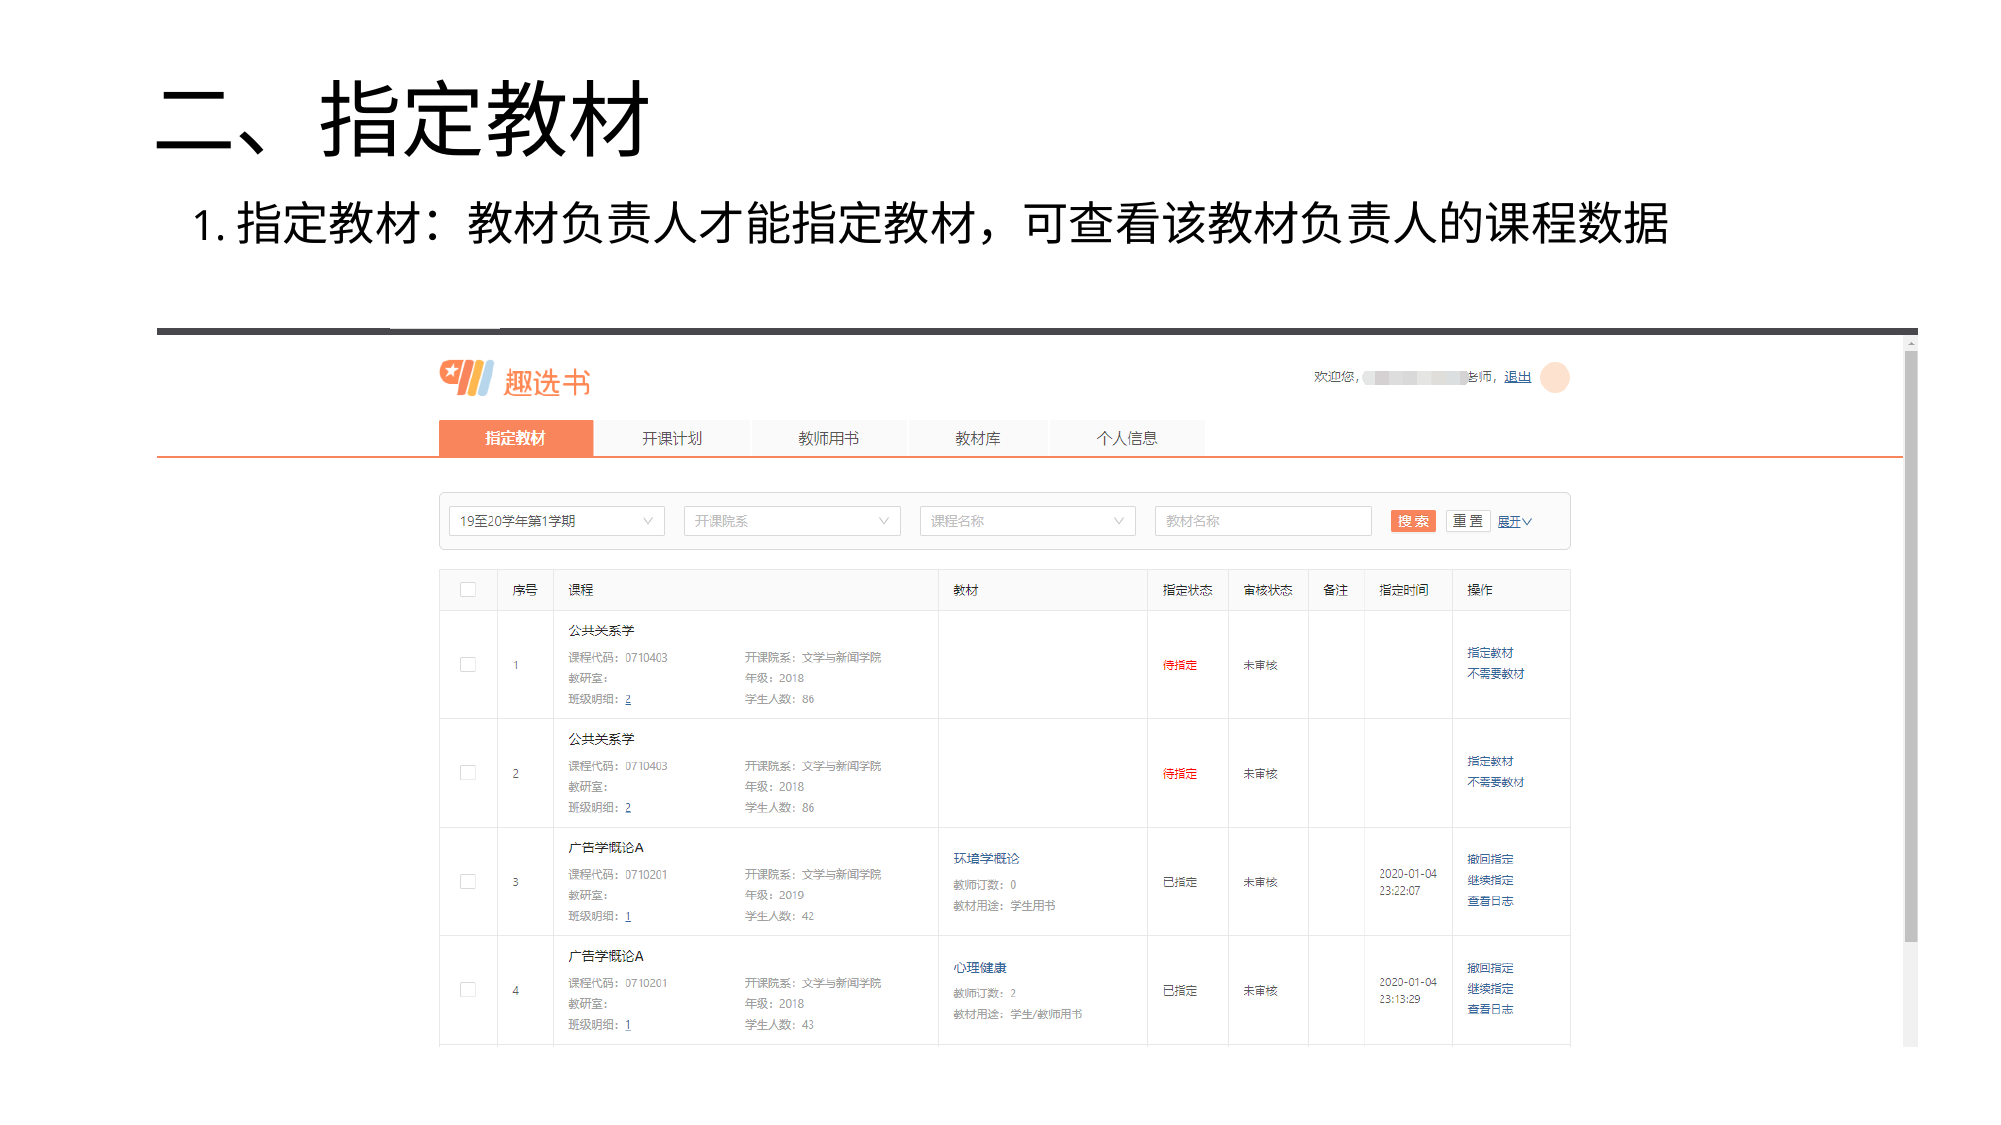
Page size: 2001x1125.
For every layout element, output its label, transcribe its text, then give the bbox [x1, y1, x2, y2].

picture [157, 328, 1918, 1047]
title 二、指定教材 1.指定教材：教材负责人才能指定教材，可查看该教材负责人的课程数据 [137, 59, 1863, 278]
